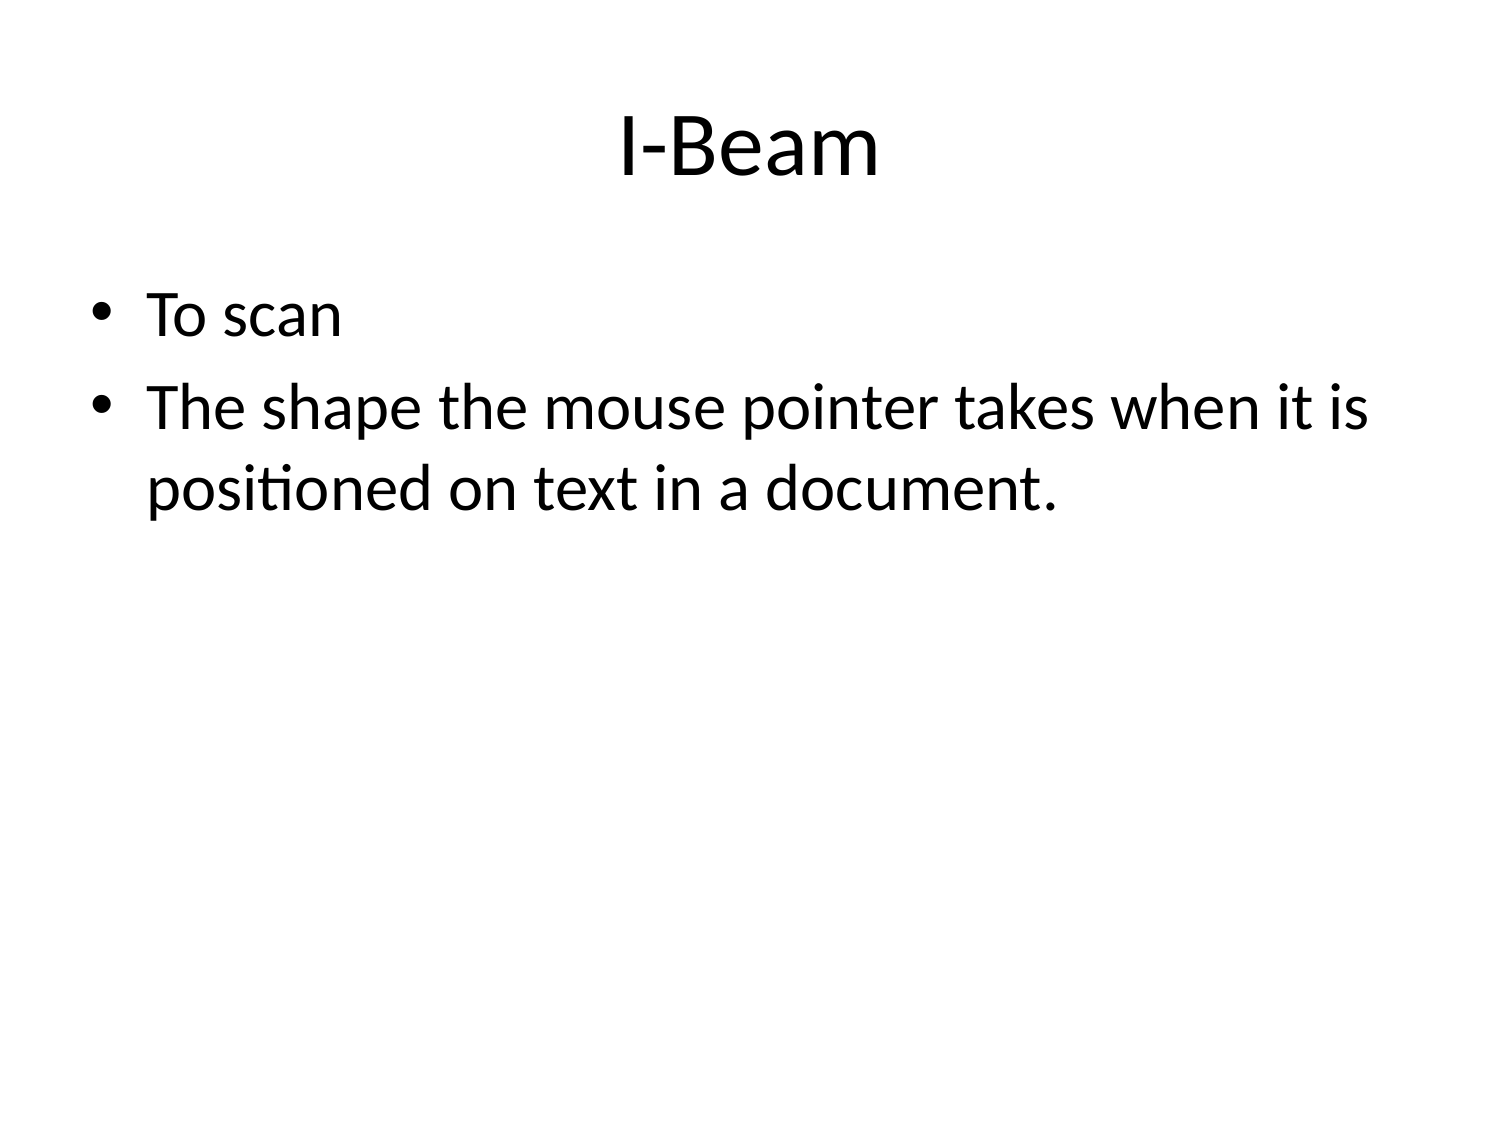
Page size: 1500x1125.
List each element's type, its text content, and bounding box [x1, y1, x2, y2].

title I-Beam [75, 45, 1425, 233]
list To scan The shape the mouse pointer takes when it is positioned on text in a document. [75, 262, 1425, 1005]
